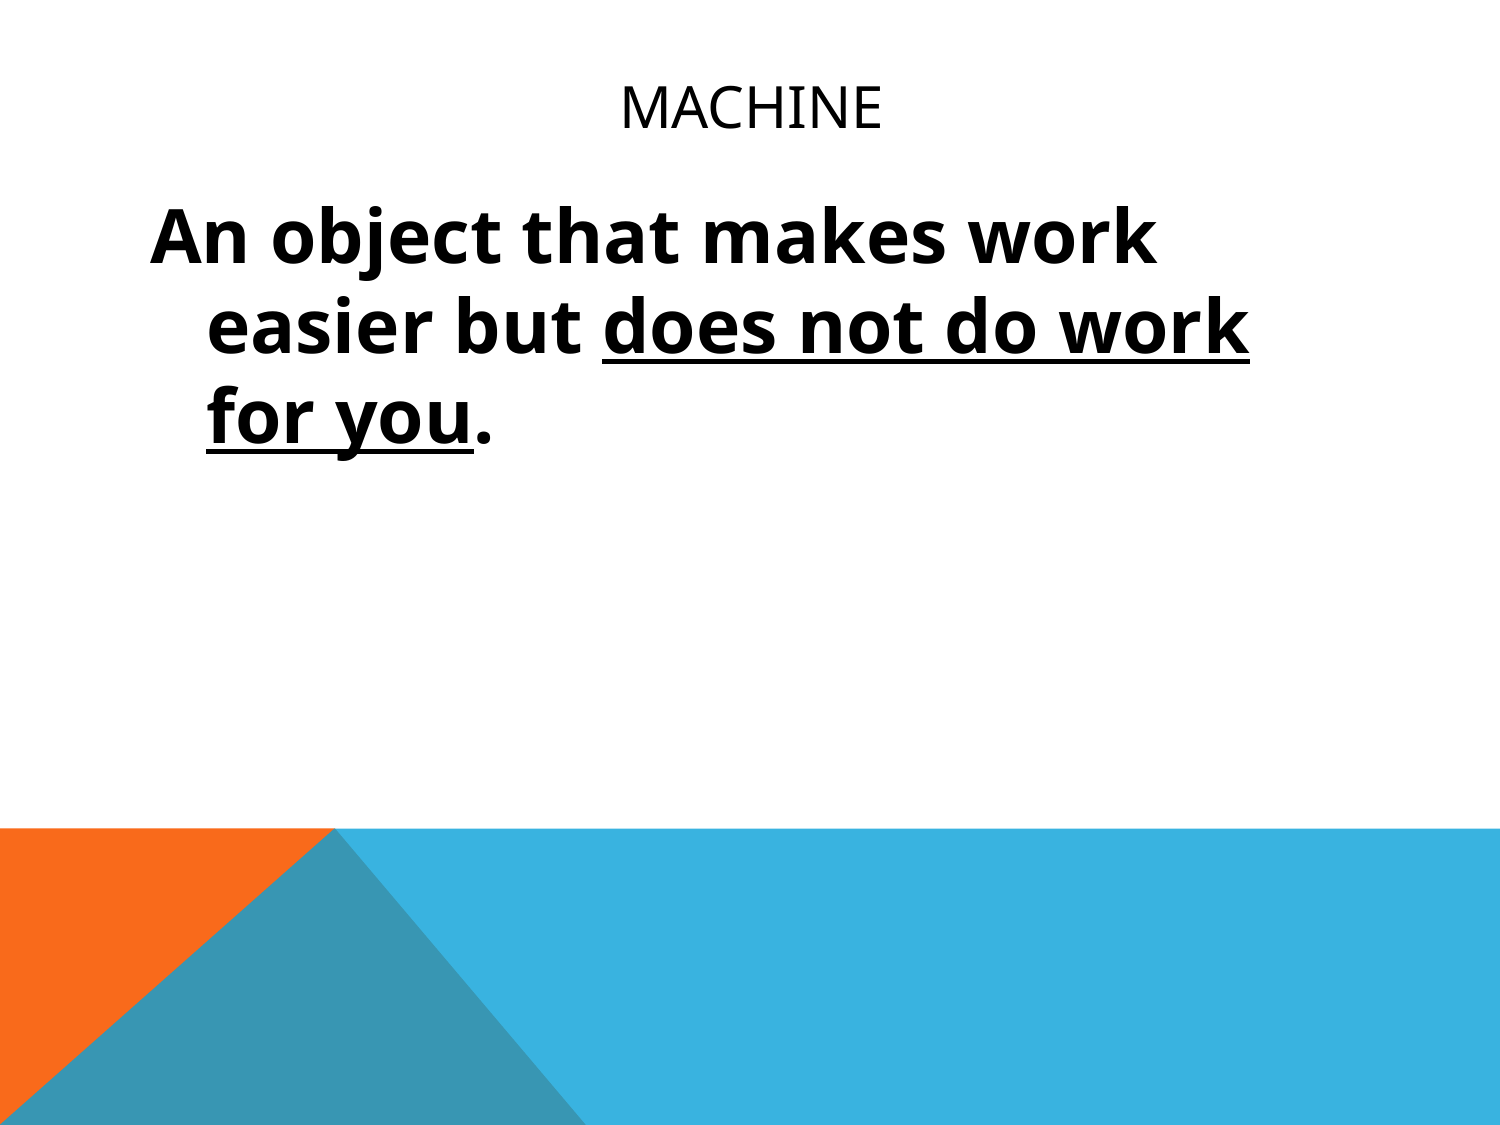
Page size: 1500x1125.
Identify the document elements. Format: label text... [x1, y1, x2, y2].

list An object that makes work easier but does not do work for you. [135, 180, 1369, 768]
title Machine [135, 60, 1369, 150]
